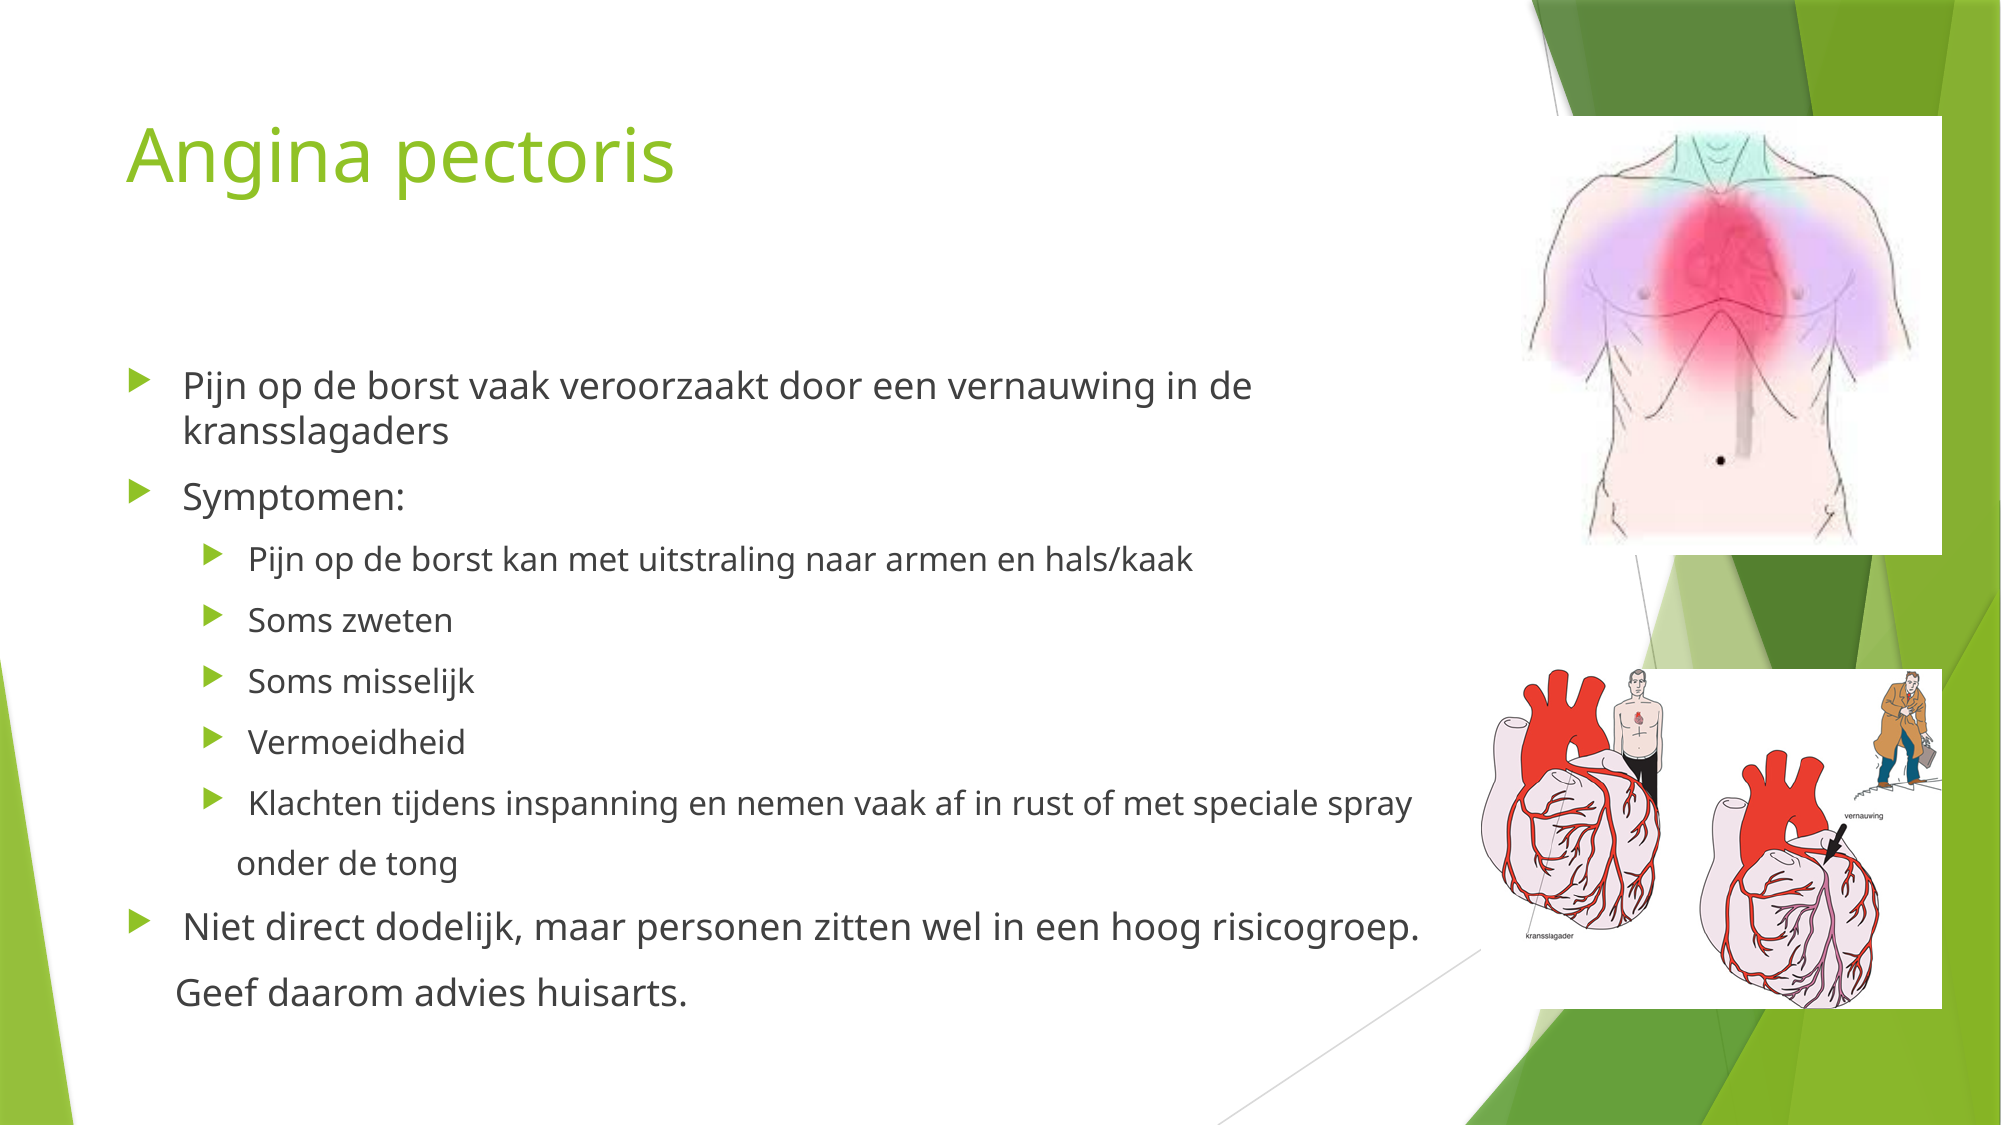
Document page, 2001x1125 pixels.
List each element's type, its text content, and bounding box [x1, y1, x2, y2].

picture [1520, 116, 1943, 555]
picture [1481, 668, 1943, 1009]
title Angina pectoris [111, 99, 1522, 317]
list Pijn op de borst vaak veroorzaakt door een vernauwing in de kransslagaders Symptomen: Pijn op de borst kan met uitstraling naar armen en hals/kaak Soms zweten Soms misselijk Vermoeidheid Klachten tijdens inspanning en nemen vaak af in rust of met speciale spray onder de tong Niet direct dodelijk, maar personen zitten wel in een hoog risicogroep. Geef daarom advies huisarts. [111, 354, 1522, 992]
